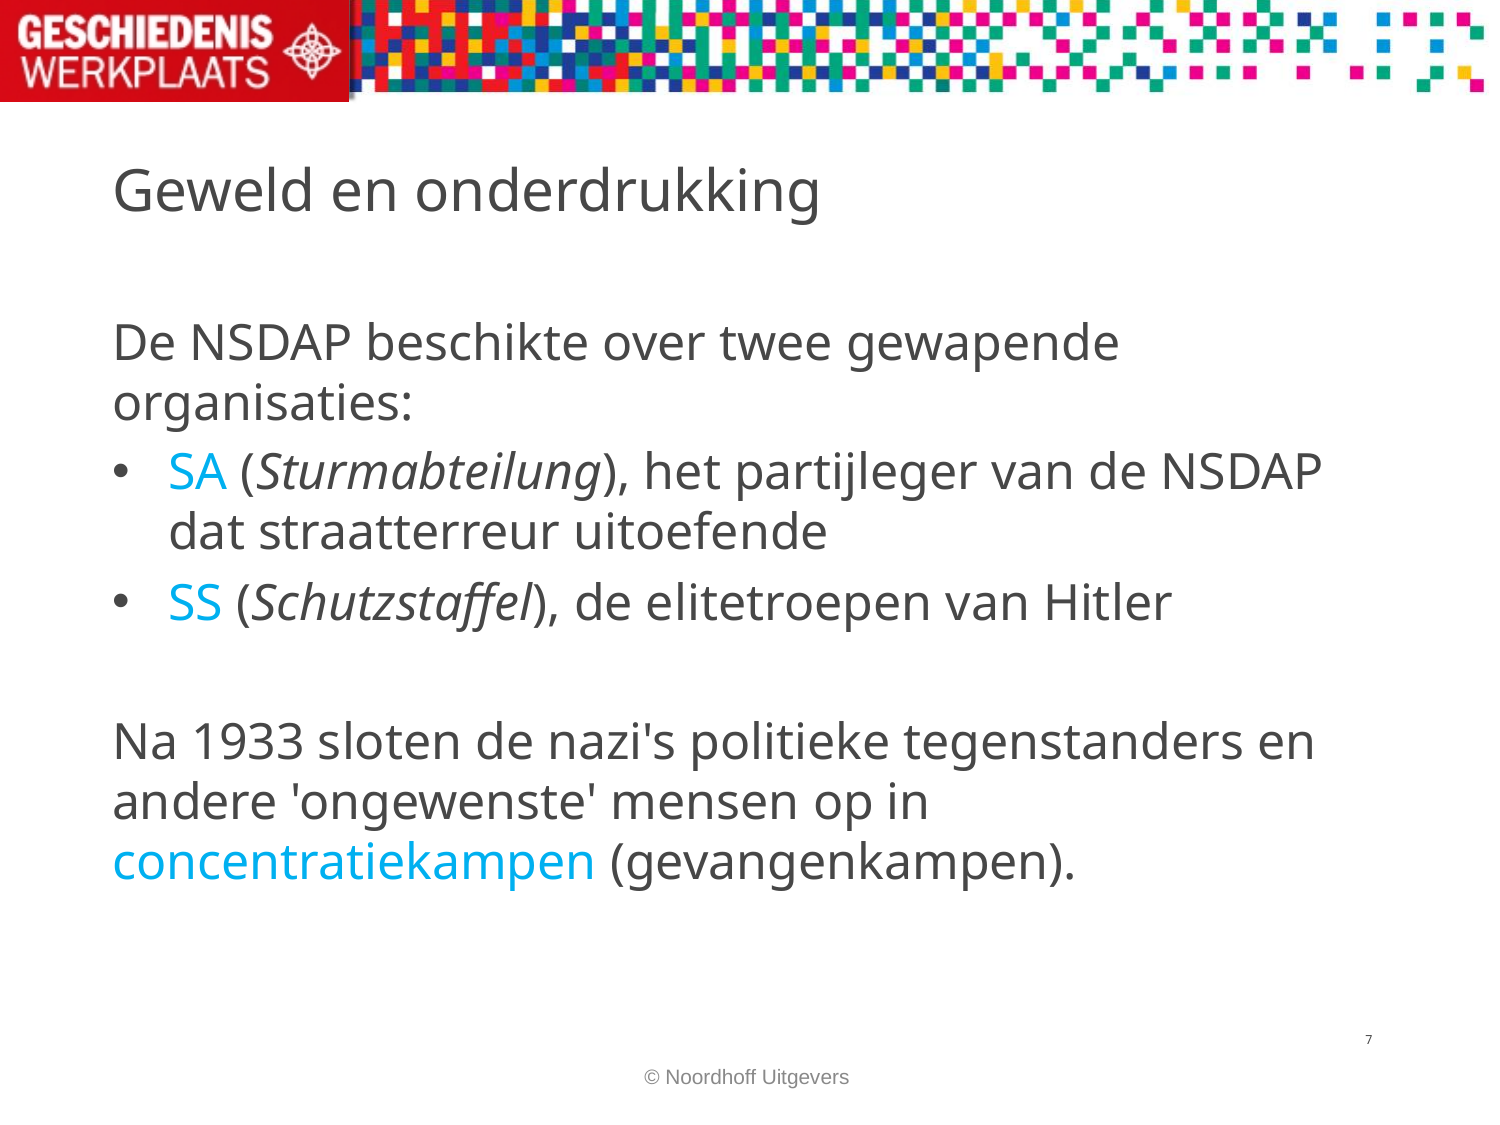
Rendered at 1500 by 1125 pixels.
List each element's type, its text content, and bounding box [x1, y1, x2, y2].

picture [0, 0, 1500, 1125]
slide_number 7 [1325, 1025, 1388, 1063]
title Geweld en onderdrukking [112, 145, 1401, 256]
text_box © Noordhoff Uitgevers [512, 1045, 988, 1106]
list De NSDAP beschikte over twee gewapende organisaties: SA (Sturmabteilung), het partijleger van de NSDAP dat straatterreur uitoefende SS (Schutzstaffel), de elitetroepen van Hitler Na 1933 sloten de nazi's politieke tegenstanders en andere 'ongewenste' mensen op in concentratiekampen (gevangenkampen). [112, 302, 1409, 988]
